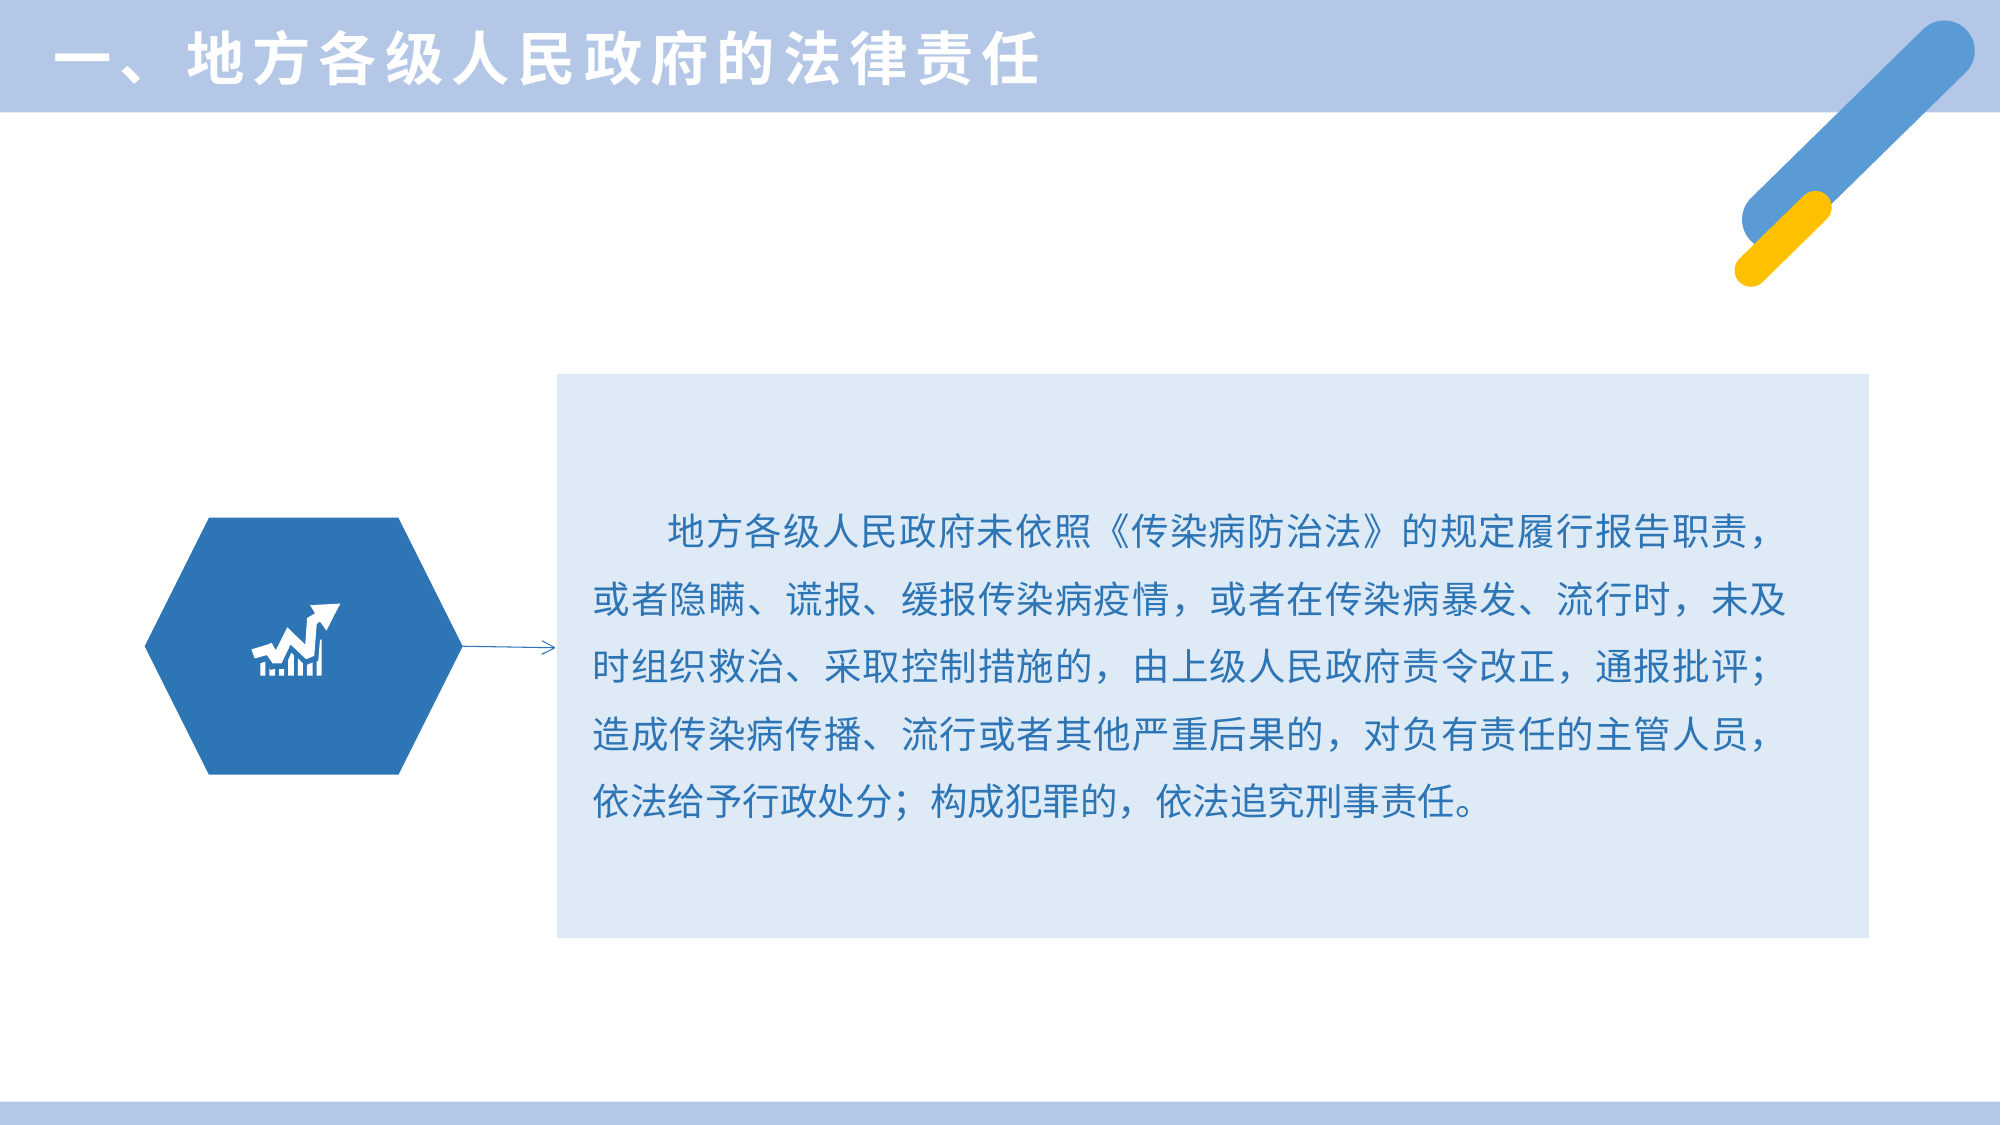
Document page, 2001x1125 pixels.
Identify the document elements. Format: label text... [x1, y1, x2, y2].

text_box 一、地方各级人民政府的法律责任 [41, 16, 1053, 98]
text_box [143, 516, 464, 776]
text_box [555, 372, 1872, 940]
text_box [251, 603, 341, 664]
text_box [260, 661, 266, 676]
text_box [316, 639, 322, 676]
text_box [269, 668, 276, 676]
text_box 地方各级人民政府未依照《传染病防治法》的规定履行报告职责，或者隐瞒、谎报、缓报传染病疫情，或者在传染病暴发、流行时，未及时组织救治、采取控制措施的，由上级人民政府责令改正，通报批评；造成传染病传播、流行或者其他严重后果的，对负有责任的主管人员，依法给予行政处分；构成犯罪的，依法追究刑事责任。 [577, 478, 1802, 831]
text_box [297, 658, 303, 676]
text_box [288, 652, 294, 676]
text_box [279, 668, 285, 676]
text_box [1678, 116, 2000, 185]
text_box [306, 662, 313, 676]
